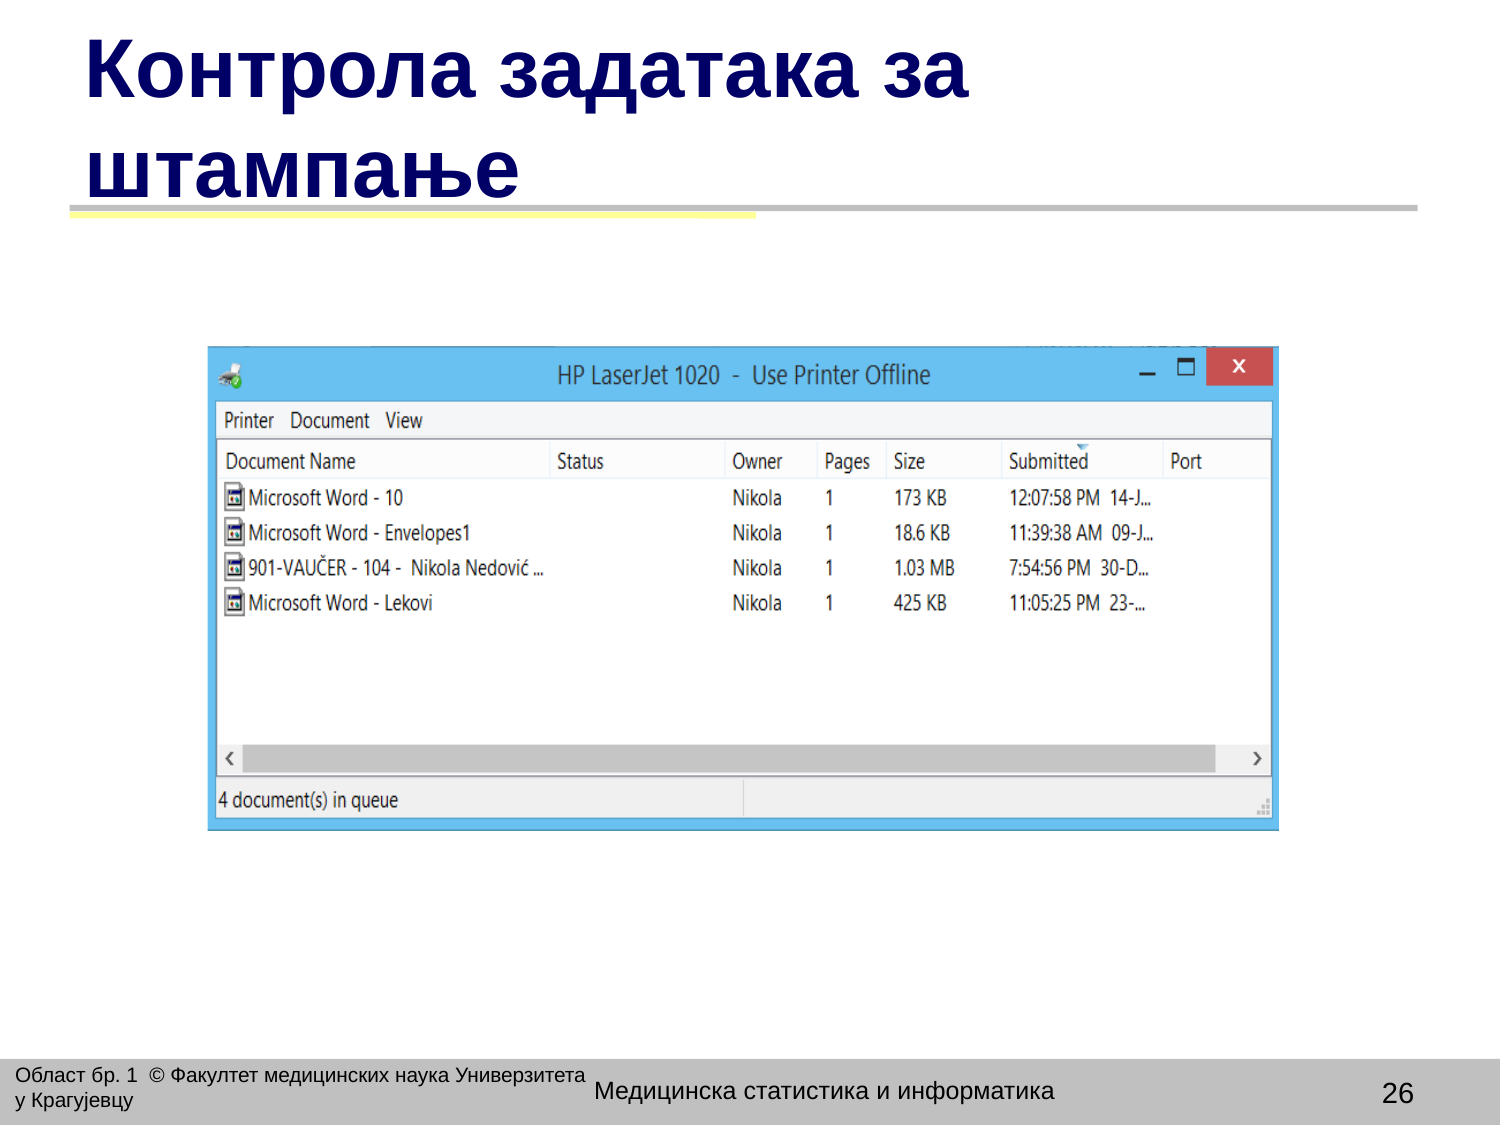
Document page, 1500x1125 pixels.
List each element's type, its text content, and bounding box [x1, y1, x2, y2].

footer Медицинска статистика и информатика [512, 1066, 1138, 1125]
title Контрола задатака за штампање [69, 19, 1426, 208]
slide_number Област бр. 1 © Факултет медицинских наука Универзитета у Крагујевцу [0, 1053, 614, 1108]
picture [207, 345, 1280, 831]
slide_number 26 [1155, 1066, 1430, 1125]
